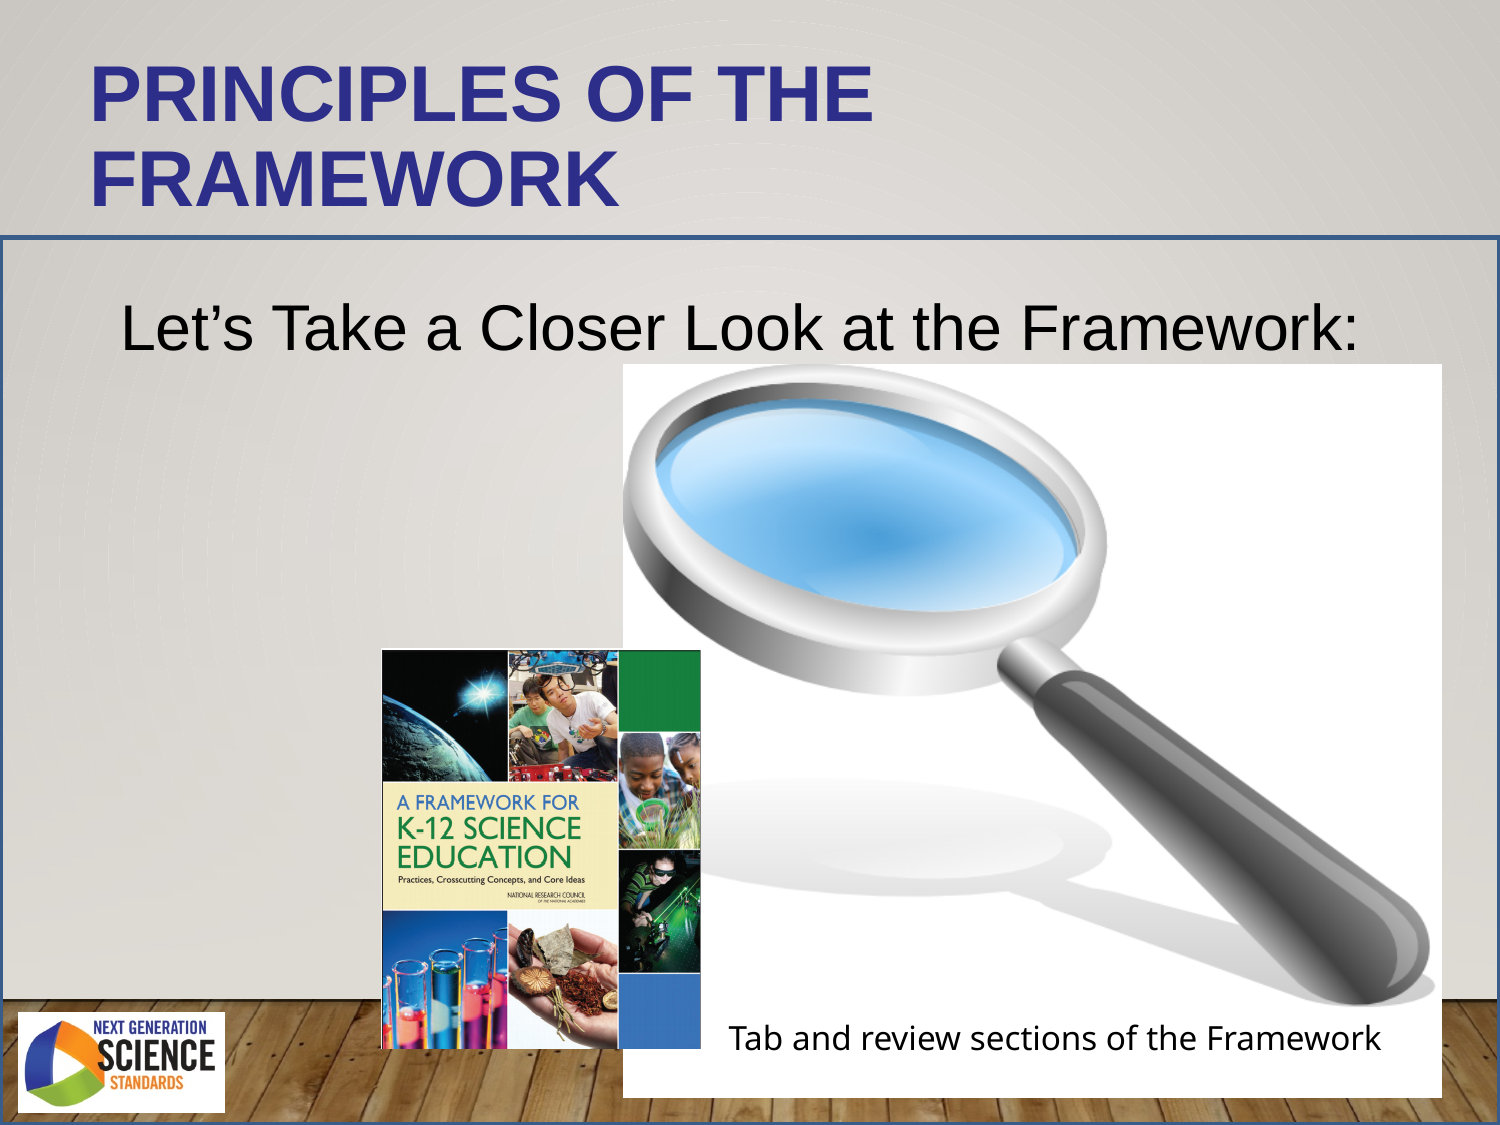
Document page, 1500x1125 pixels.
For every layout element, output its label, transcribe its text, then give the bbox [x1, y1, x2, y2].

title Principles of the Framework [74, 45, 1425, 233]
picture [17, 1012, 226, 1113]
text_box [0, 237, 1500, 1125]
picture [381, 364, 1442, 1098]
list Let’s Take a Closer Look at the Framework: [87, 262, 1438, 1005]
